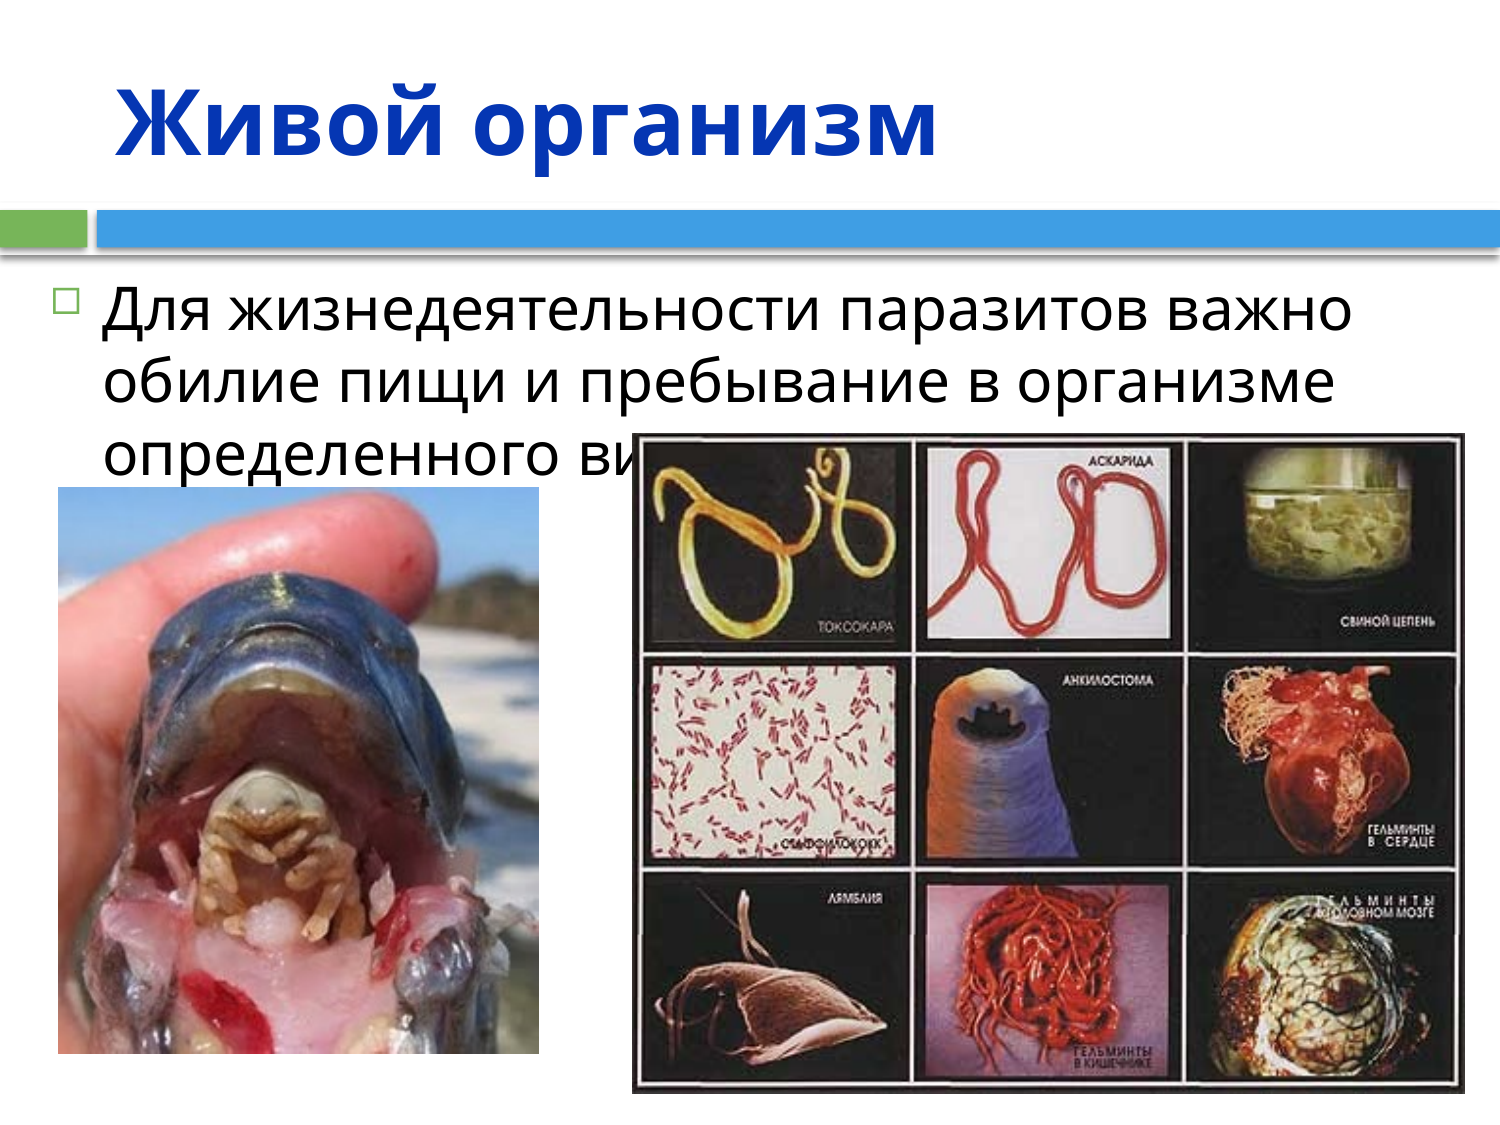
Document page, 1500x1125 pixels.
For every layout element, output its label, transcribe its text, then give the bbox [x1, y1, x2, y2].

picture [632, 433, 1466, 1094]
list Для жизнедеятельности паразитов важно обилие пищи и пребывание в организме определенного вида-хозяина. [35, 262, 1465, 504]
picture [58, 487, 540, 1054]
title Живой организм [100, 37, 1438, 200]
